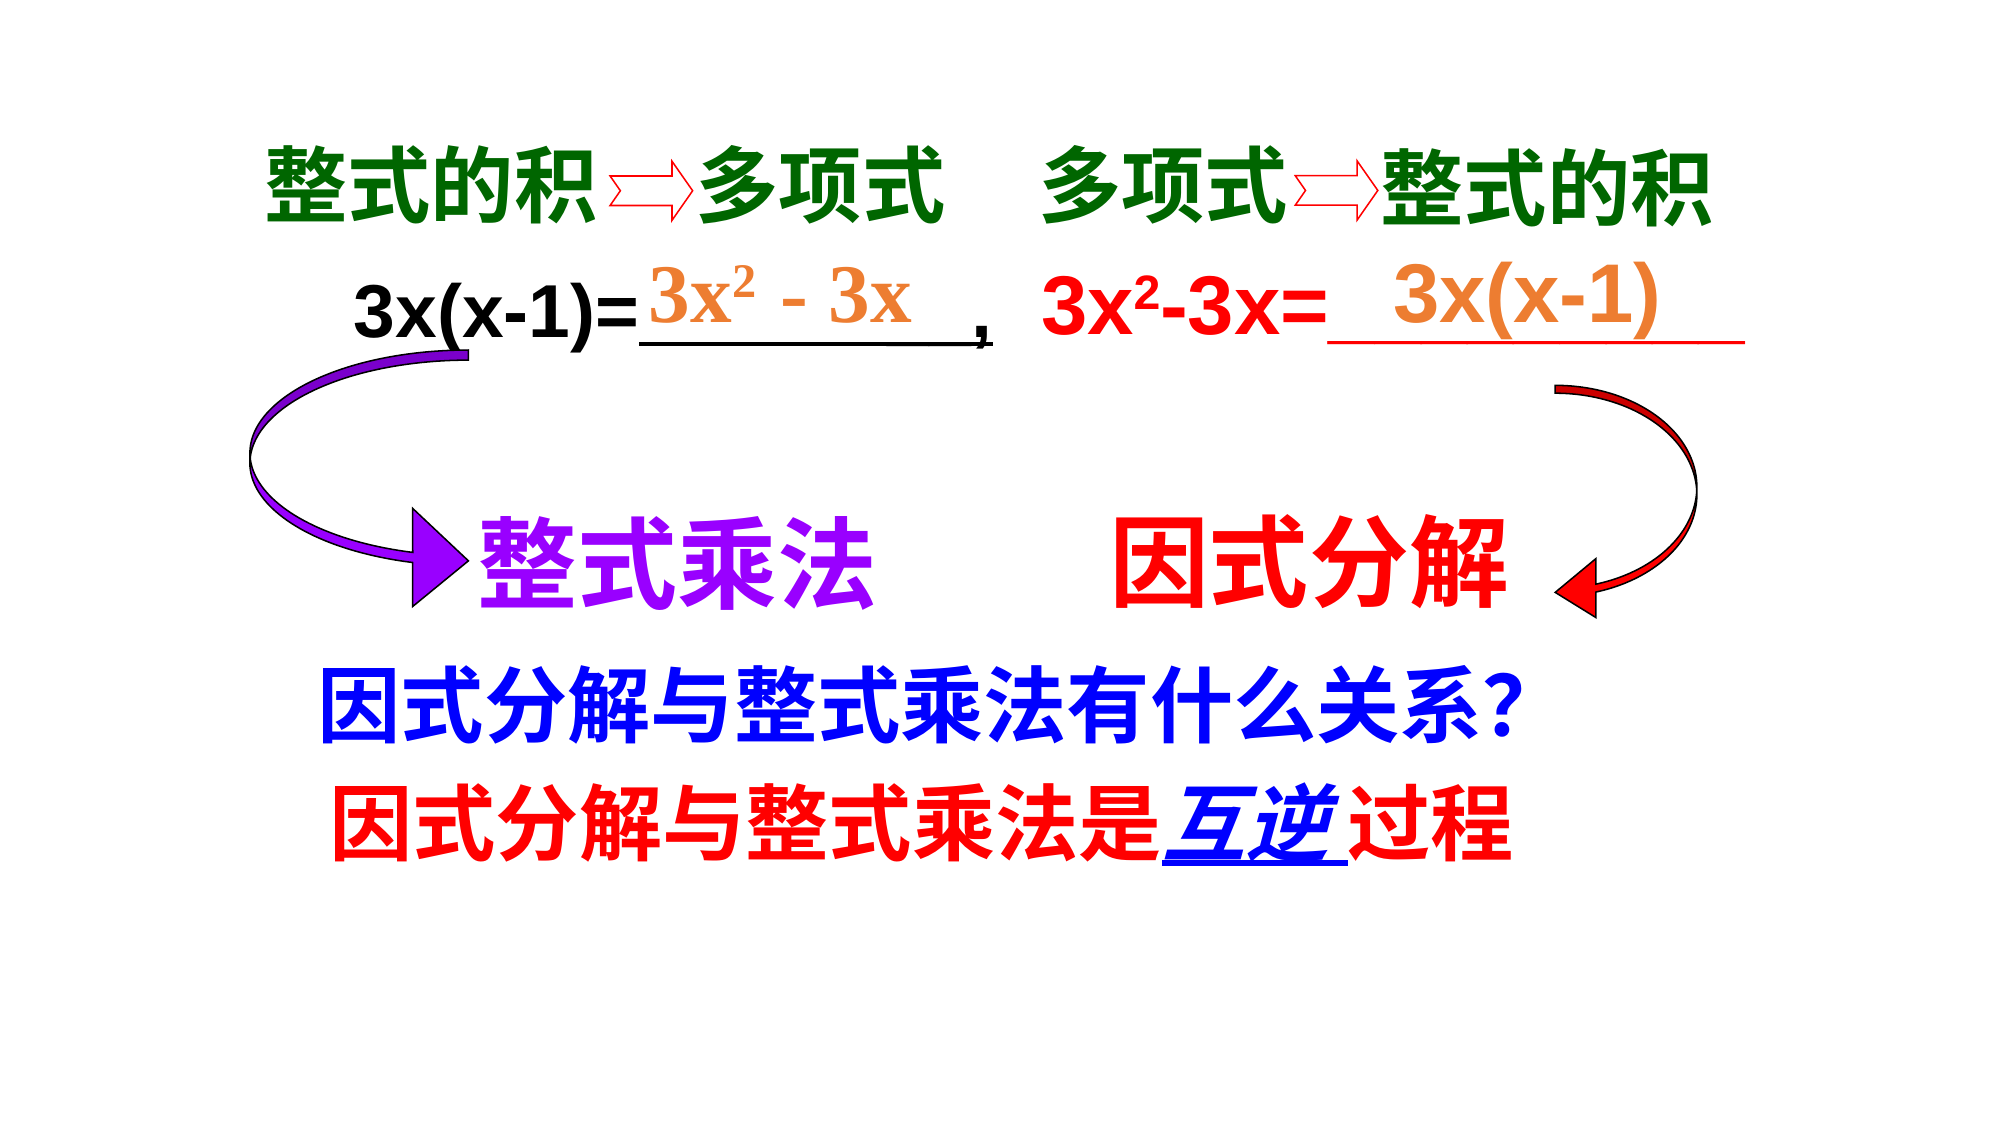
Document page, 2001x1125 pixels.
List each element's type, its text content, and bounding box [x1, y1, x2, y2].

text_box 因式分解与整式乘法是互逆 过程 [314, 763, 1579, 879]
text_box 因式分解 [1094, 491, 1587, 627]
text_box 3x2 - 3x [633, 232, 1024, 347]
text_box 整式的积 [1366, 128, 1750, 244]
text_box 整式的积 [249, 125, 646, 241]
text_box [610, 161, 693, 221]
text_box 因式分解与整式乘法有什么关系？ [303, 645, 1668, 760]
text_box [249, 350, 469, 607]
text_box 3x(x-1)= __, [338, 255, 1008, 361]
text_box [1555, 385, 1697, 618]
text_box 整式乘法 [462, 493, 971, 629]
text_box 3x2-3x=_________ [1026, 243, 1761, 359]
text_box 多项式 [1023, 125, 1367, 241]
text_box [1295, 160, 1378, 221]
text_box 多项式 [680, 125, 1000, 241]
text_box 3x(x-1) [1378, 244, 1677, 347]
